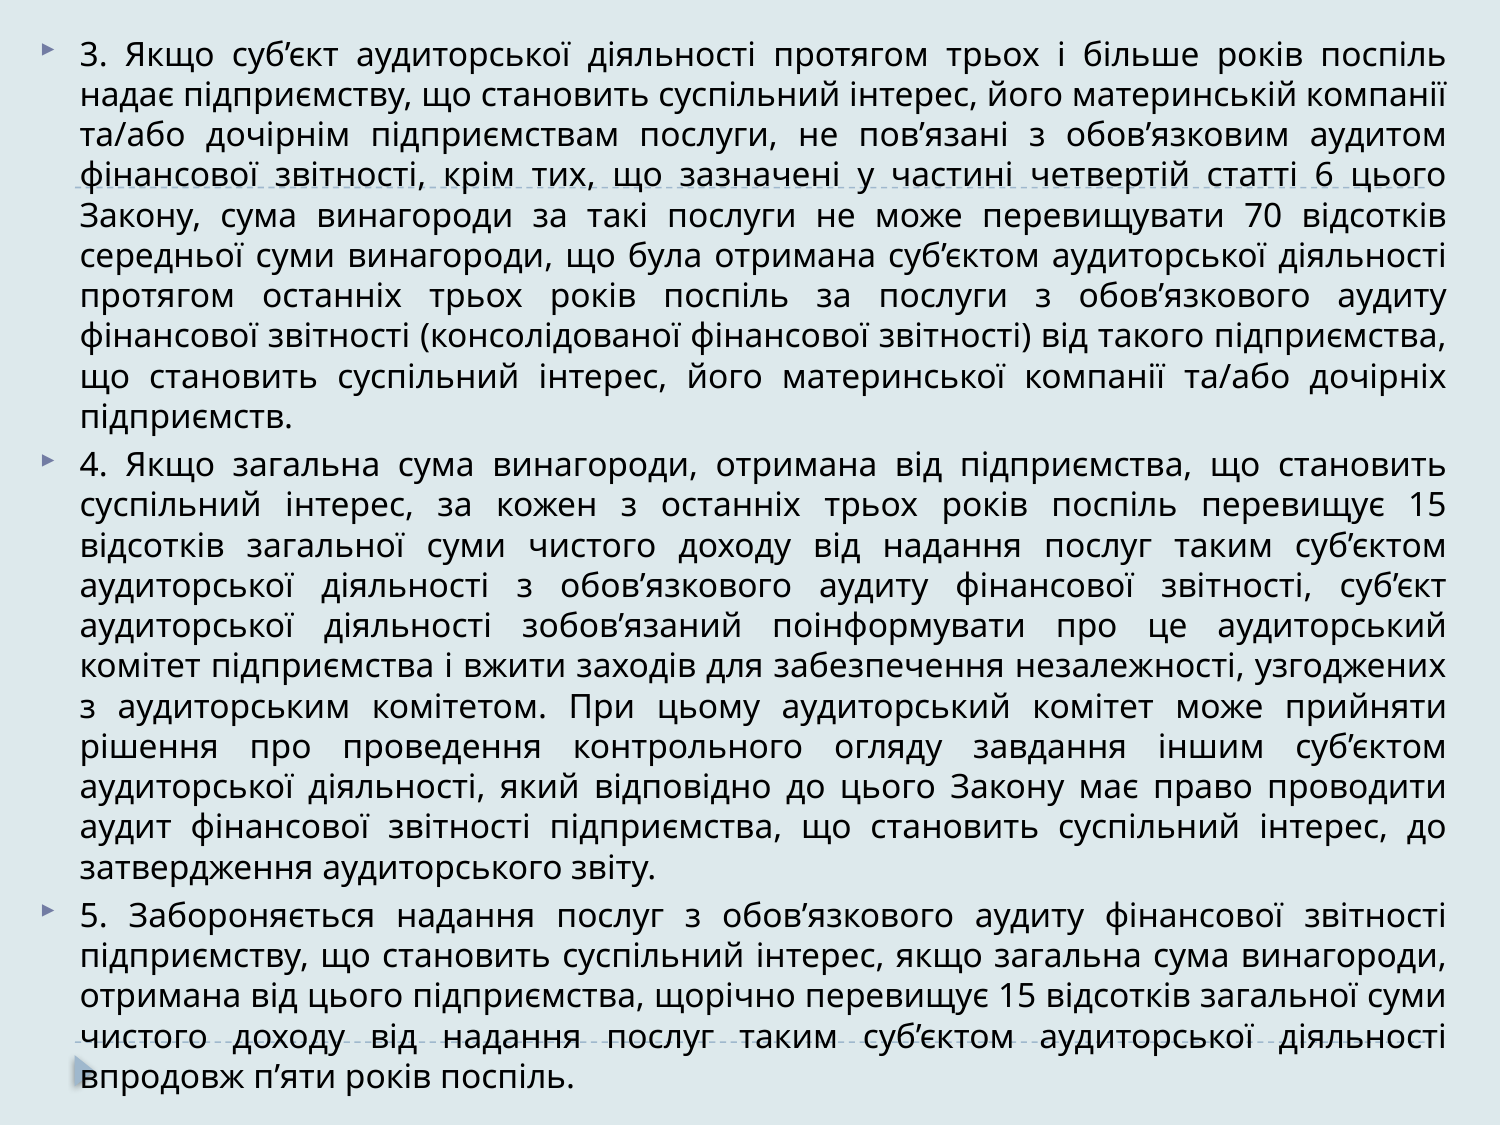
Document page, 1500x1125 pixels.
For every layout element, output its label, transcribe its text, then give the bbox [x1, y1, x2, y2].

list 3. Якщо суб’єкт аудиторської діяльності протягом трьох і більше років поспіль надає підприємству, що становить суспільний інтерес, його материнській компанії та/або дочірнім підприємствам послуги, не пов’язані з обов’язковим аудитом фінансової звітності, крім тих, що зазначені у частині четвертій статті 6 цього Закону, сума винагороди за такі послуги не може перевищувати 70 відсотків середньої суми винагороди, що була отримана суб’єктом аудиторської діяльності протягом останніх трьох років поспіль за послуги з обов’язкового аудиту фінансової звітності (консолідованої фінансової звітності) від такого підприємства, що становить суспільний інтерес, його материнської компанії та/або дочірніх підприємств. 4. Якщо загальна сума винагороди, отримана від підприємства, що становить суспільний інтерес, за кожен з останніх трьох років поспіль перевищує 15 відсотків загальної суми чистого доходу від надання послуг таким суб’єктом аудиторської діяльності з обов’язкового аудиту фінансової звітності, суб’єкт аудиторської діяльності зобов’язаний поінформувати про це аудиторський комітет підприємства і вжити заходів для забезпечення незалежності, узгоджених з аудиторським комітетом. При цьому аудиторський комітет може прийняти рішення про проведення контрольного огляду завдання іншим суб’єктом аудиторської діяльності, який відповідно до цього Закону має право проводити аудит фінансової звітності підприємства, що становить суспільний інтерес, до затвердження аудиторського звіту. 5. Забороняється надання послуг з обов’язкового аудиту фінансової звітності підприємству, що становить суспільний інтерес, якщо загальна сума винагороди, отримана від цього підприємства, щорічно перевищує 15 відсотків загальної суми чистого доходу від надання послуг таким суб’єктом аудиторської діяльності впродовж п’яти років поспіль. [24, 24, 1463, 1125]
